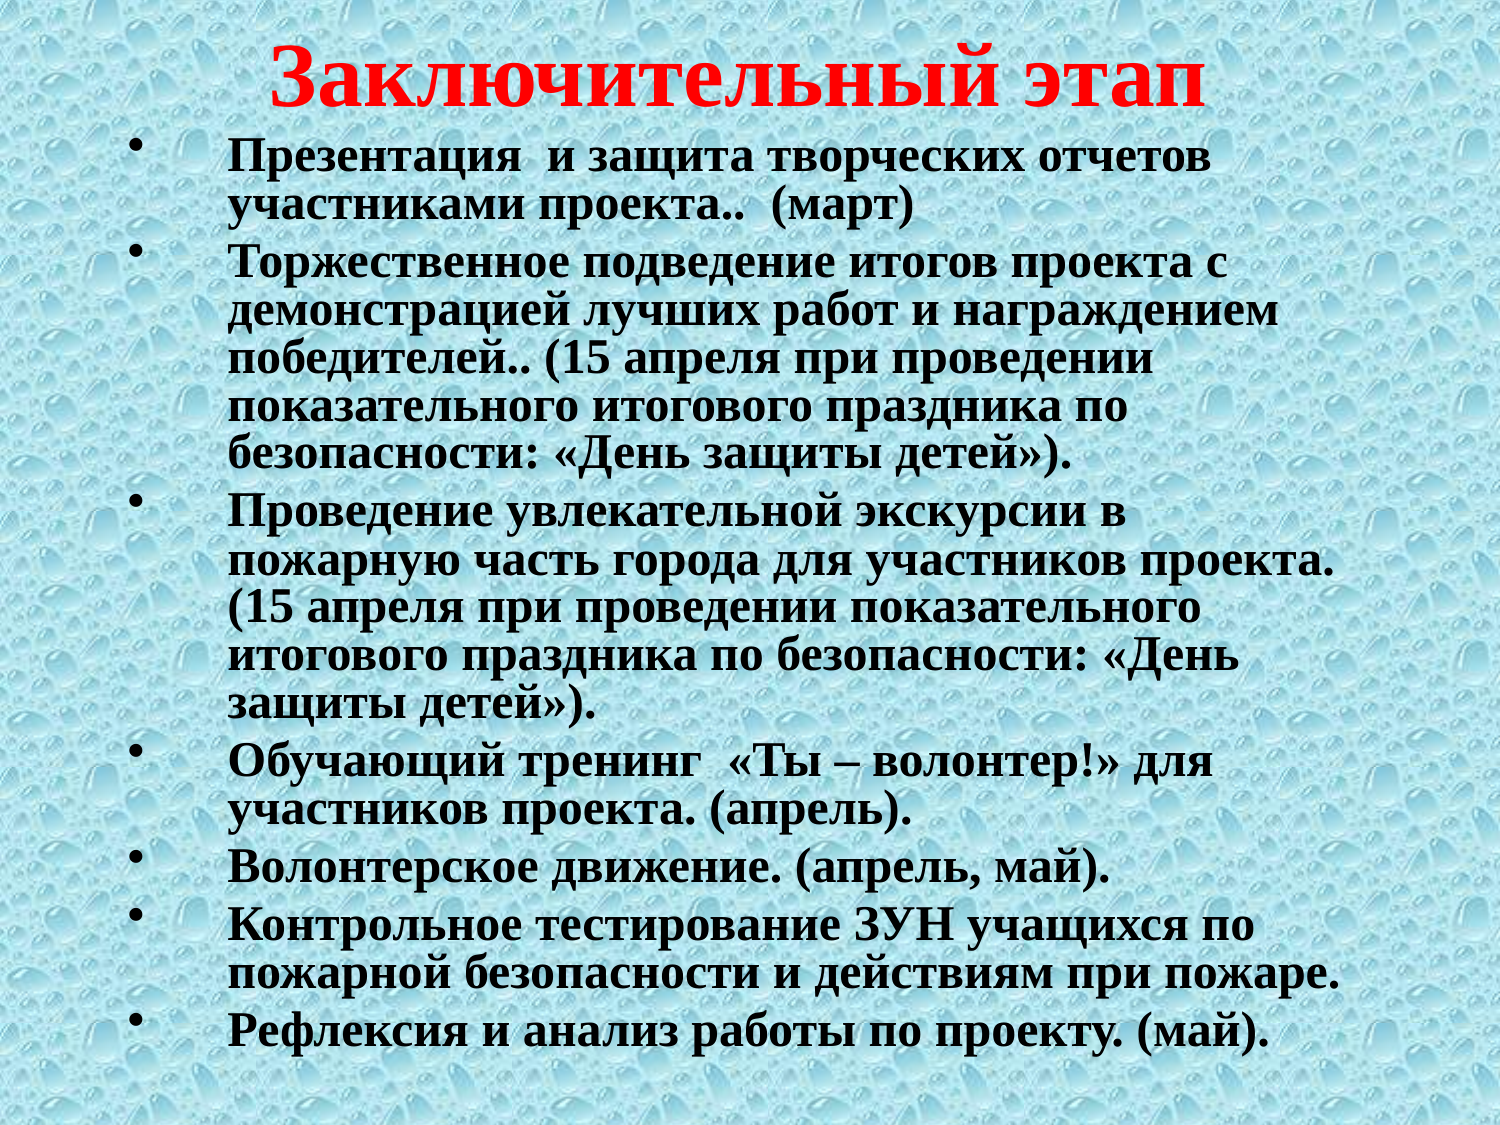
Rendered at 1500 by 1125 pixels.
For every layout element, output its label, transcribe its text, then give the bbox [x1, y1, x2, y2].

title Заключительный этап [40, 0, 1460, 139]
picture [0, 0, 1500, 1125]
list Презентация и защита творческих отчетов участниками проекта.. (март) Торжественное подведение итогов проекта с демонстрацией лучших работ и награждением победителей.. (15 апреля при проведении показательного итогового праздника по безопасности: «День защиты детей»). Проведение увлекательной экскурсии в пожарную часть города для участников проекта. (15 апреля при проведении показательного итогового праздника по безопасности: «День защиты детей»). Обучающий тренинг «Ты – волонтер!» для участников проекта. (апрель). Волонтерское движение. (апрель, май). Контрольное тестирование ЗУН учащихся по пожарной безопасности и действиям при пожаре. Рефлексия и анализ работы по проекту. (май). [112, 125, 1388, 1024]
